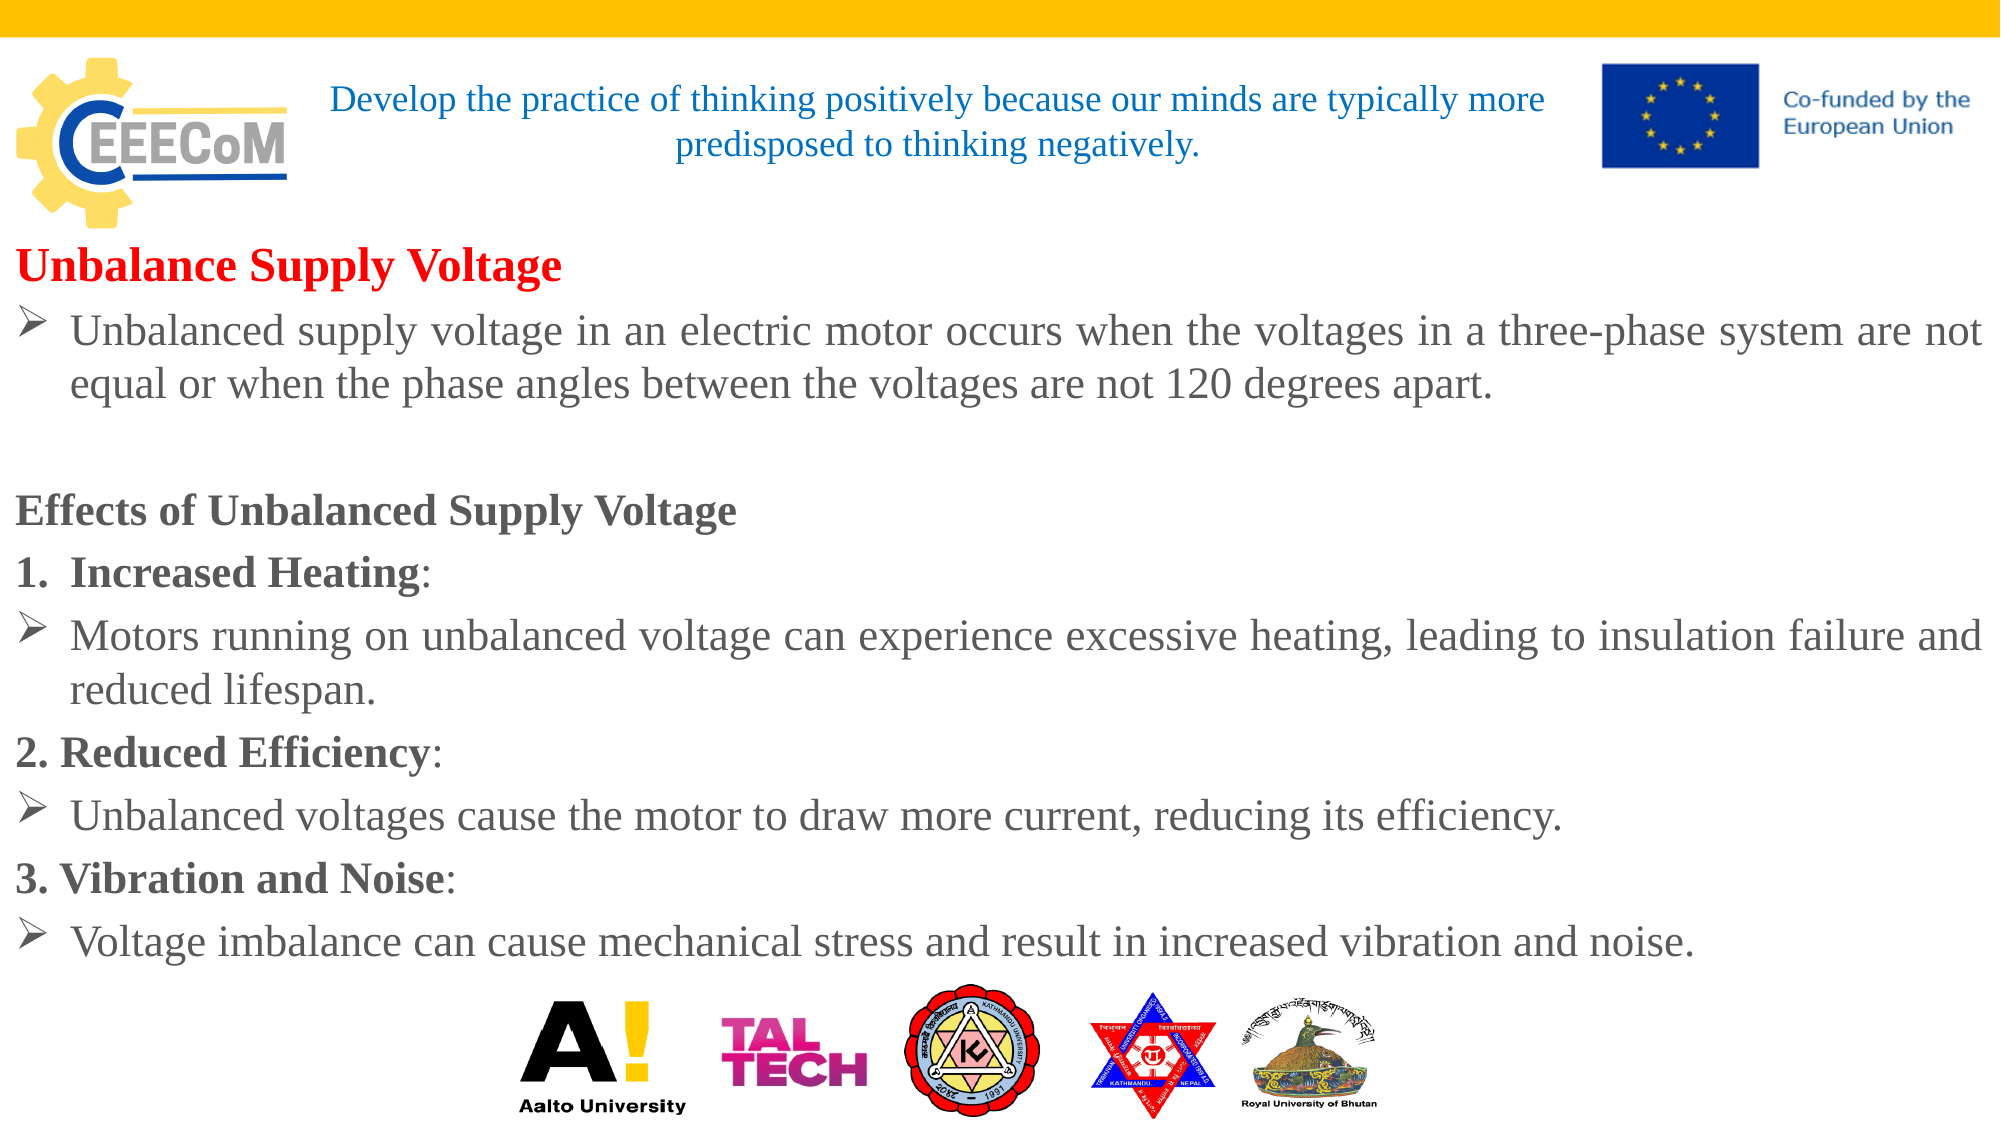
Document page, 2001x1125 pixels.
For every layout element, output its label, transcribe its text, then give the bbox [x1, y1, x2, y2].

title Develop the practice of thinking positively because our minds are typically more predisposed to thinking negatively. [312, 37, 1565, 201]
picture [512, 984, 1382, 1125]
picture [11, 50, 299, 224]
picture [1595, 46, 2000, 181]
list Unbalance Supply Voltage Unbalanced supply voltage in an electric motor occurs when the voltages in a three-phase system are not equal or when the phase angles between the voltages are not 120 degrees apart. Effects of Unbalanced Supply Voltage Increased Heating: Motors running on unbalanced voltage can experience excessive heating, leading to insulation failure and reduced lifespan. 2. Reduced Efficiency: Unbalanced voltages cause the motor to draw more current, reducing its efficiency. 3. Vibration and Noise: Voltage imbalance can cause mechanical stress and result in increased vibration and noise. [0, 224, 2000, 975]
